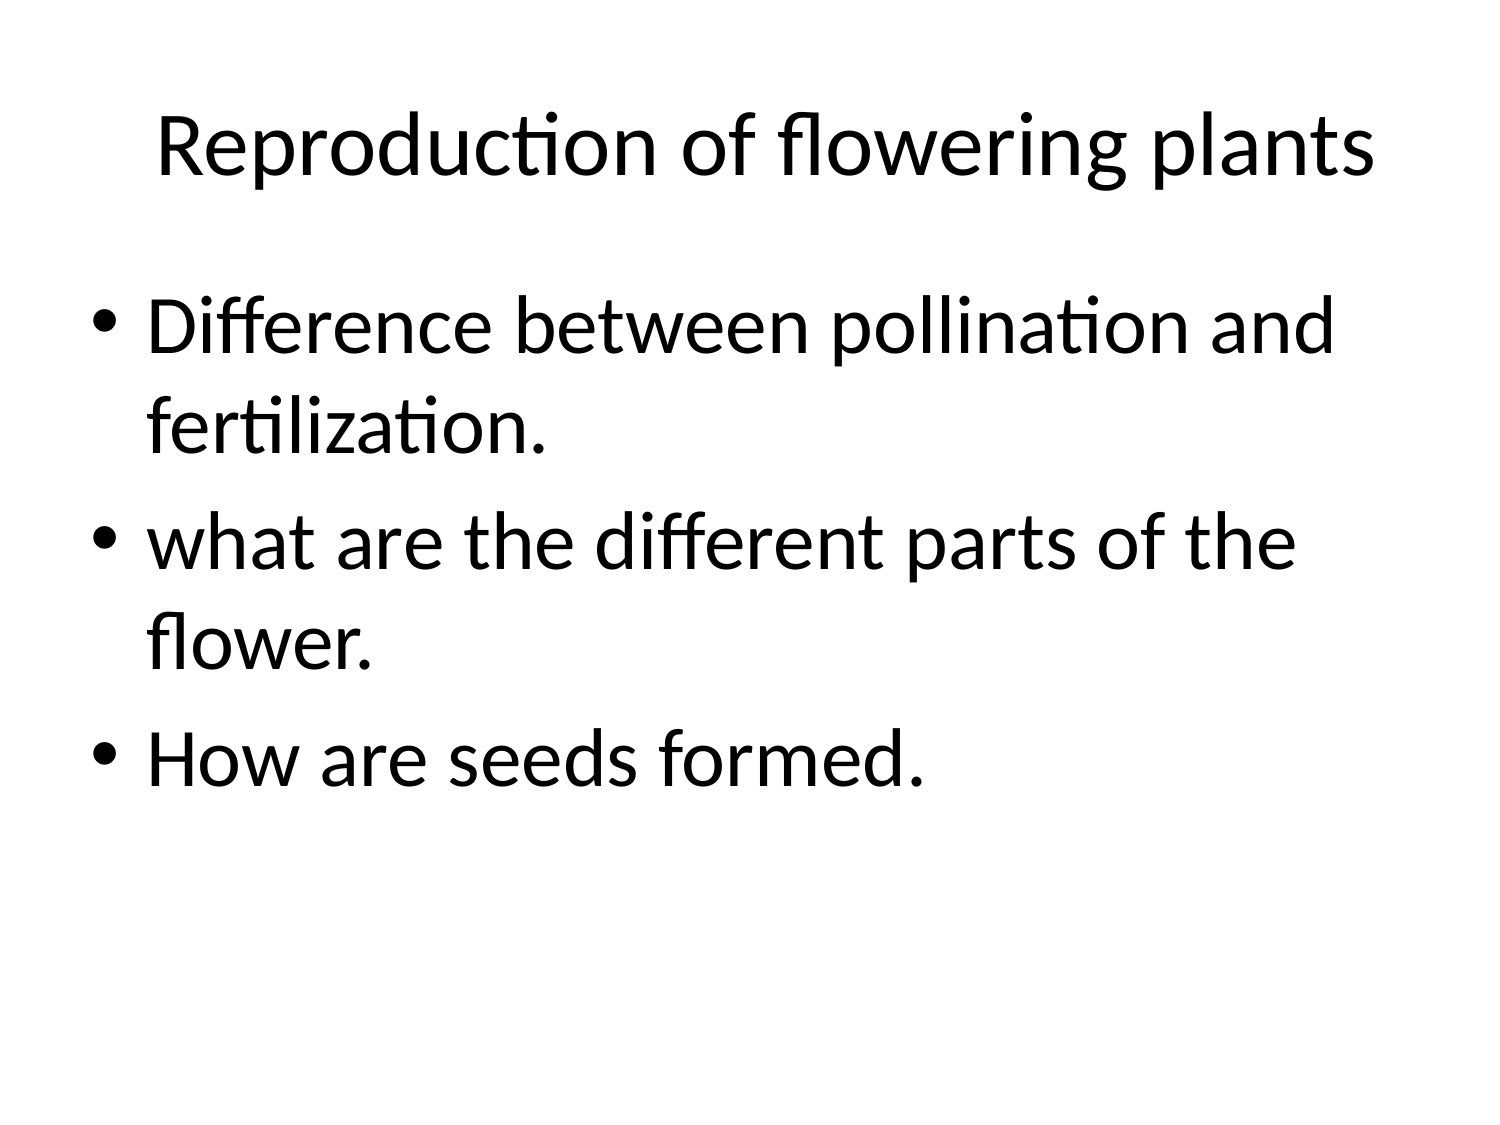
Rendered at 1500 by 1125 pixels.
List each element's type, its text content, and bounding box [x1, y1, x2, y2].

list Difference between pollination and fertilization. what are the different parts of the flower. How are seeds formed. [75, 262, 1425, 1005]
title Reproduction of flowering plants [75, 45, 1459, 233]
